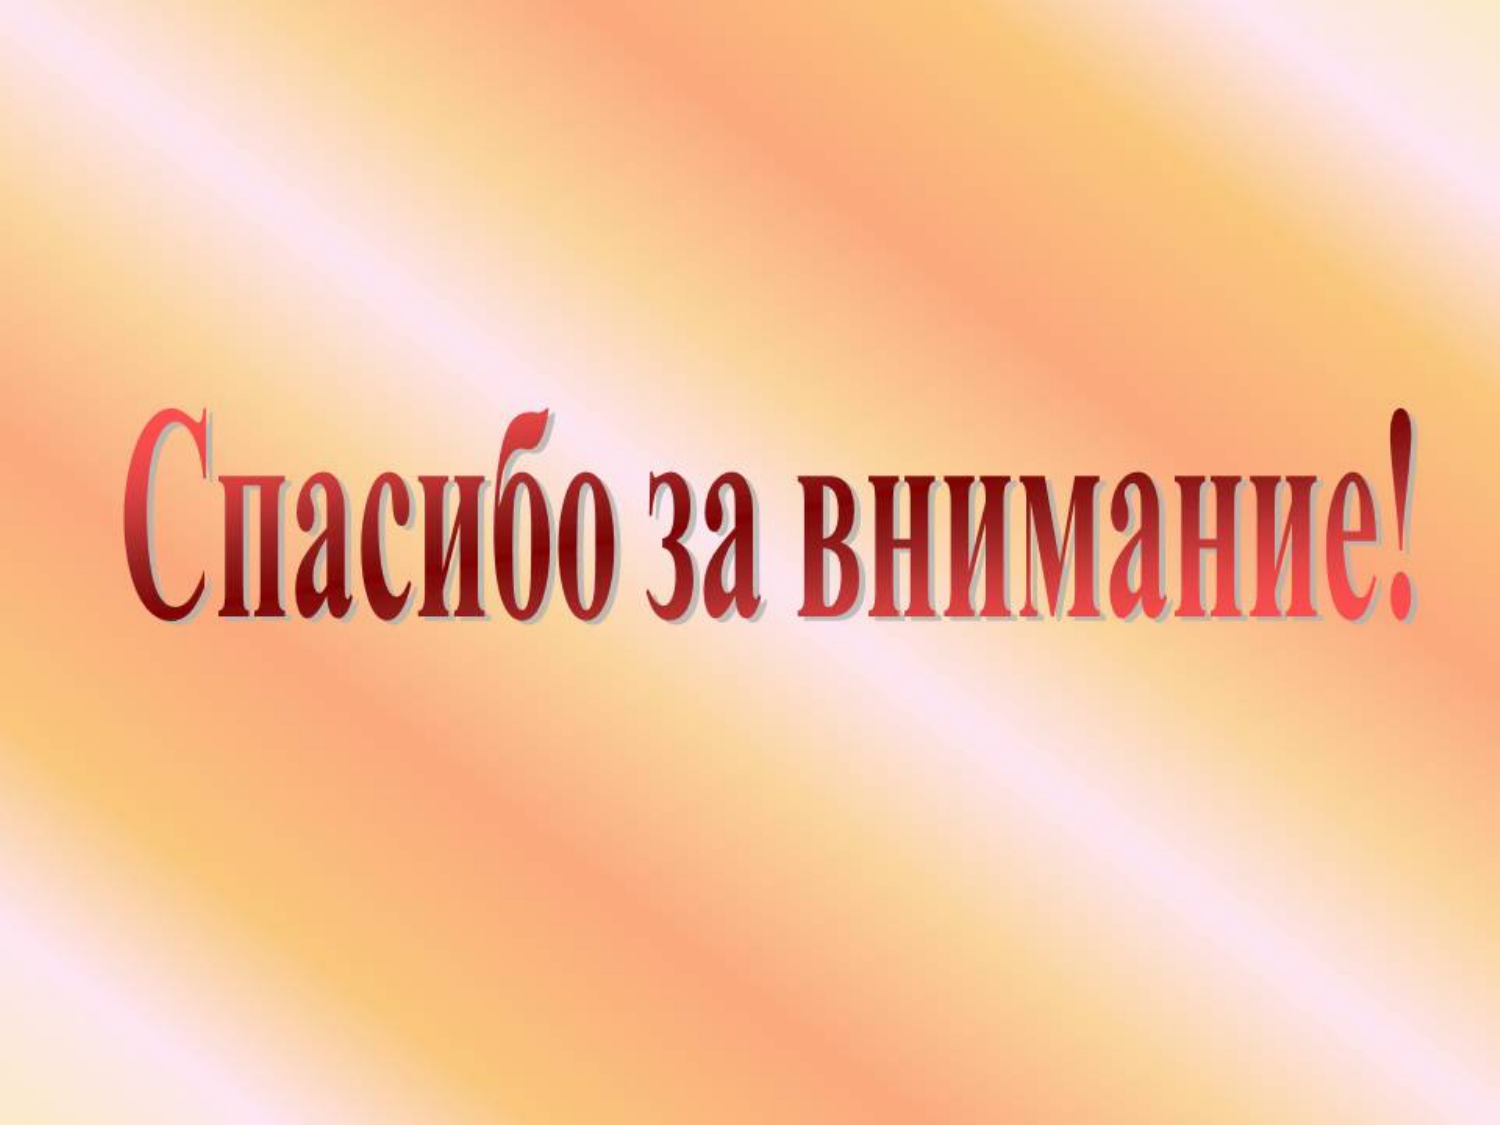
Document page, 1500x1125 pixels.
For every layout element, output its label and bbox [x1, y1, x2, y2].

list [0, 0, 1500, 1125]
